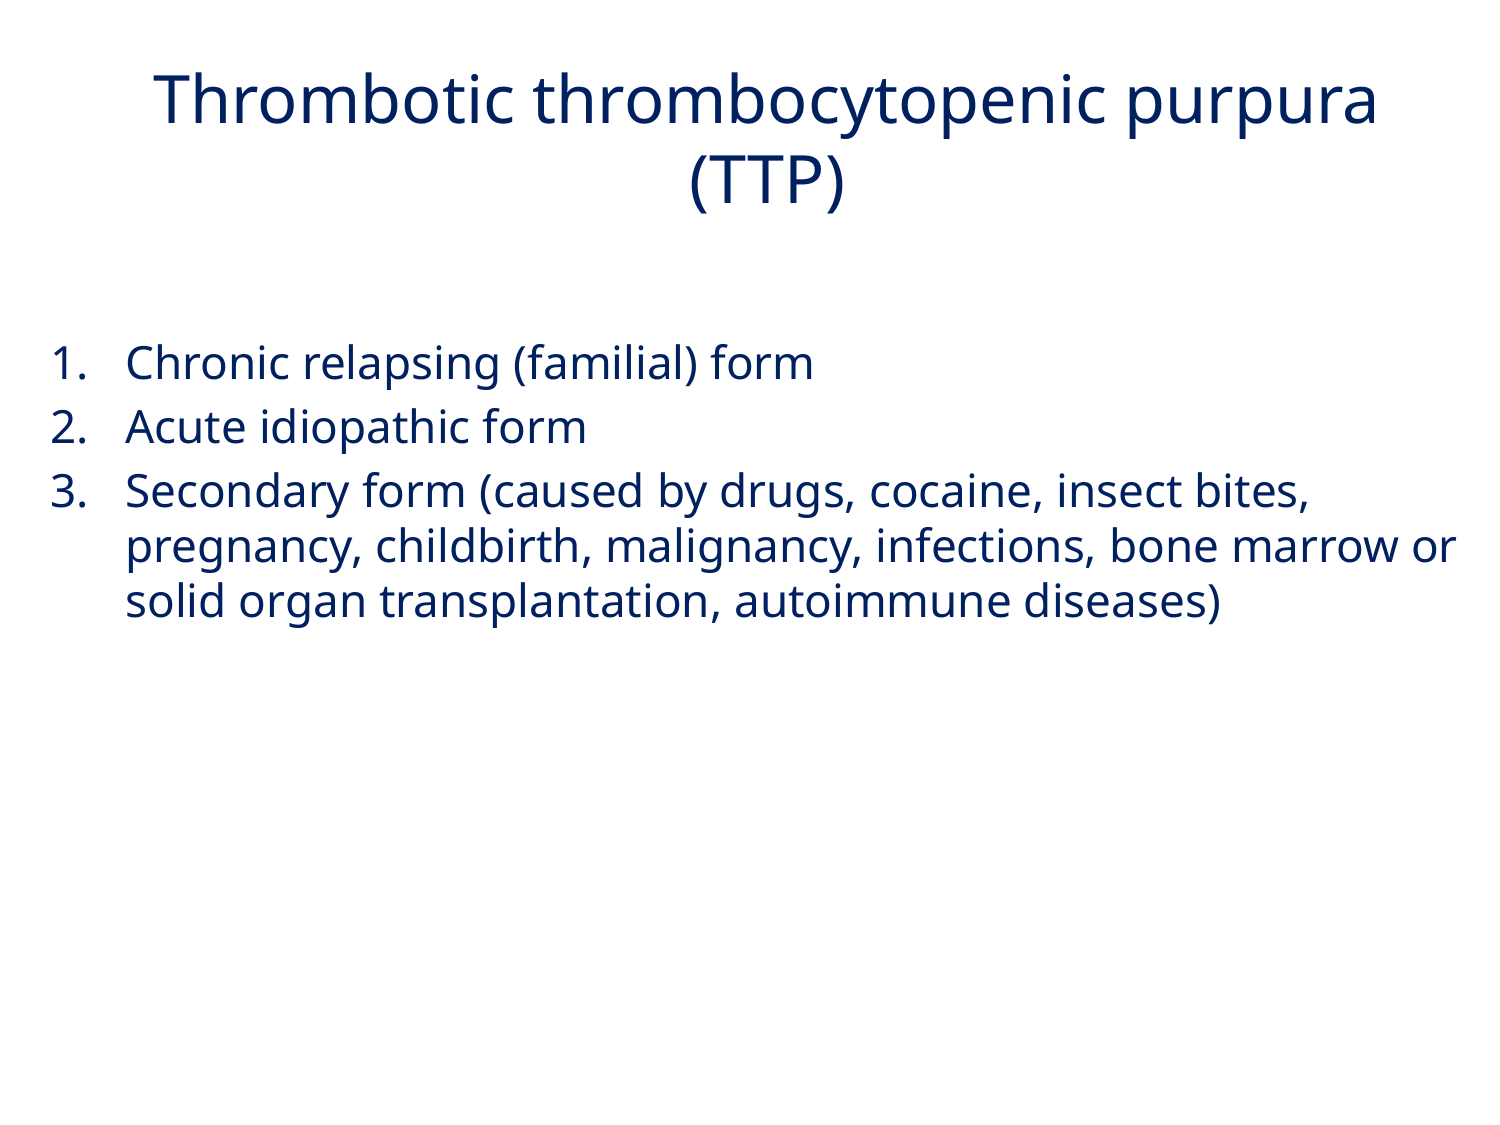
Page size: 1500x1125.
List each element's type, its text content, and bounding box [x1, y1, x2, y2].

title Thrombotic thrombocytopenic purpura (TTP) [64, 42, 1471, 231]
list Chronic relapsing (familial) form Acute idiopathic form Secondary form (caused by drugs, cocaine, insect bites, pregnancy, childbirth, malignancy, infections, bone marrow or solid organ transplantation, autoimmune diseases) [35, 326, 1500, 870]
